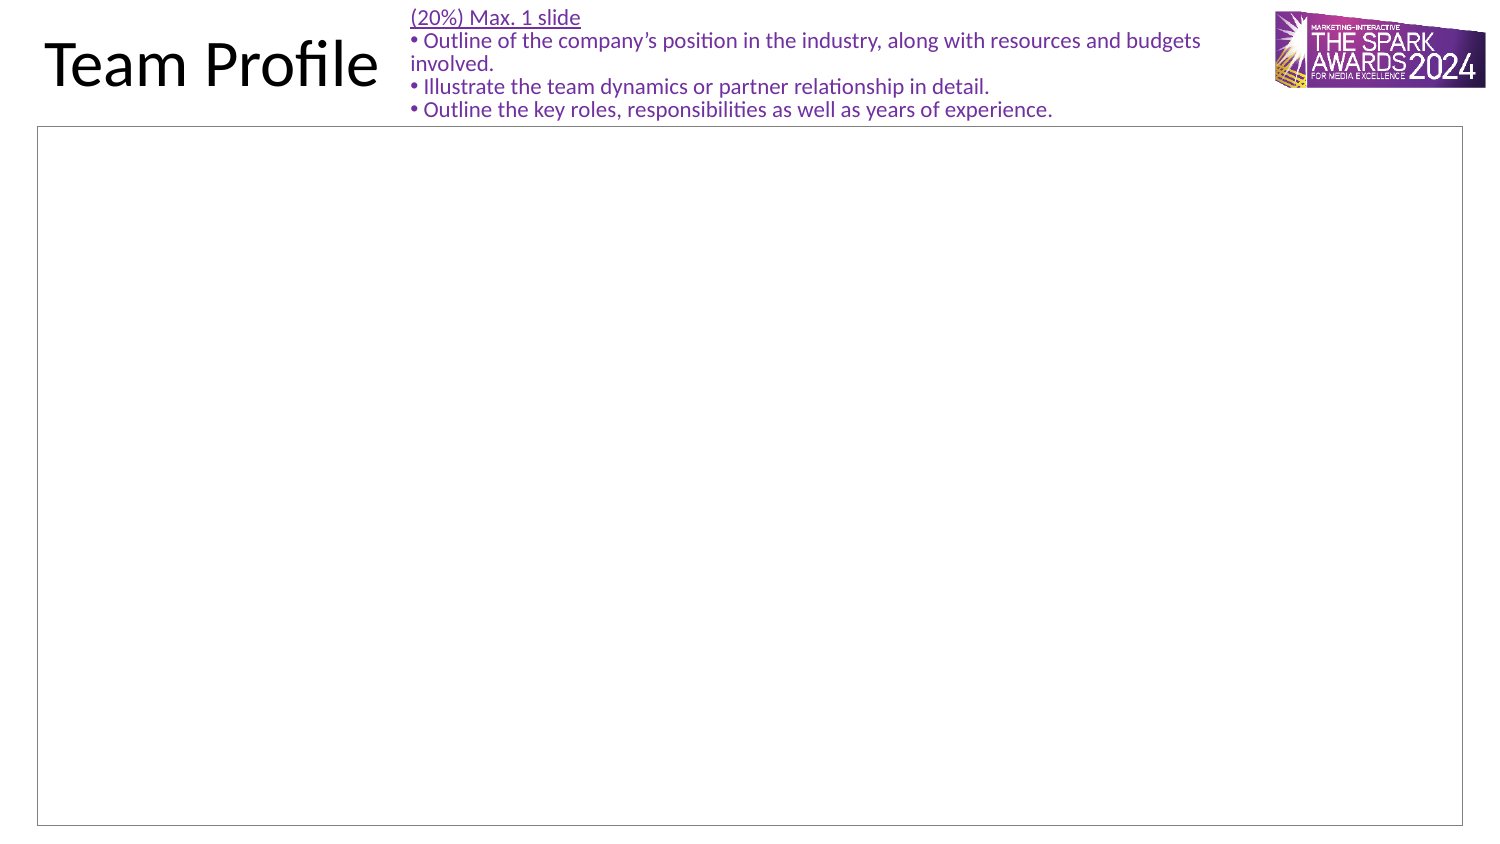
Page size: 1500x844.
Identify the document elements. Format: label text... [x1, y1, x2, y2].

text_box (20%) Max. 1 slide Outline of the company’s position in the industry, along with resources and budgets involved. Illustrate the team dynamics or partner relationship in detail. Outline the key roles, responsibilities as well as years of experience. [395, 0, 1270, 130]
table_header [38, 127, 1462, 825]
picture [1270, 2, 1499, 97]
text_box Team Profile [29, 15, 395, 103]
